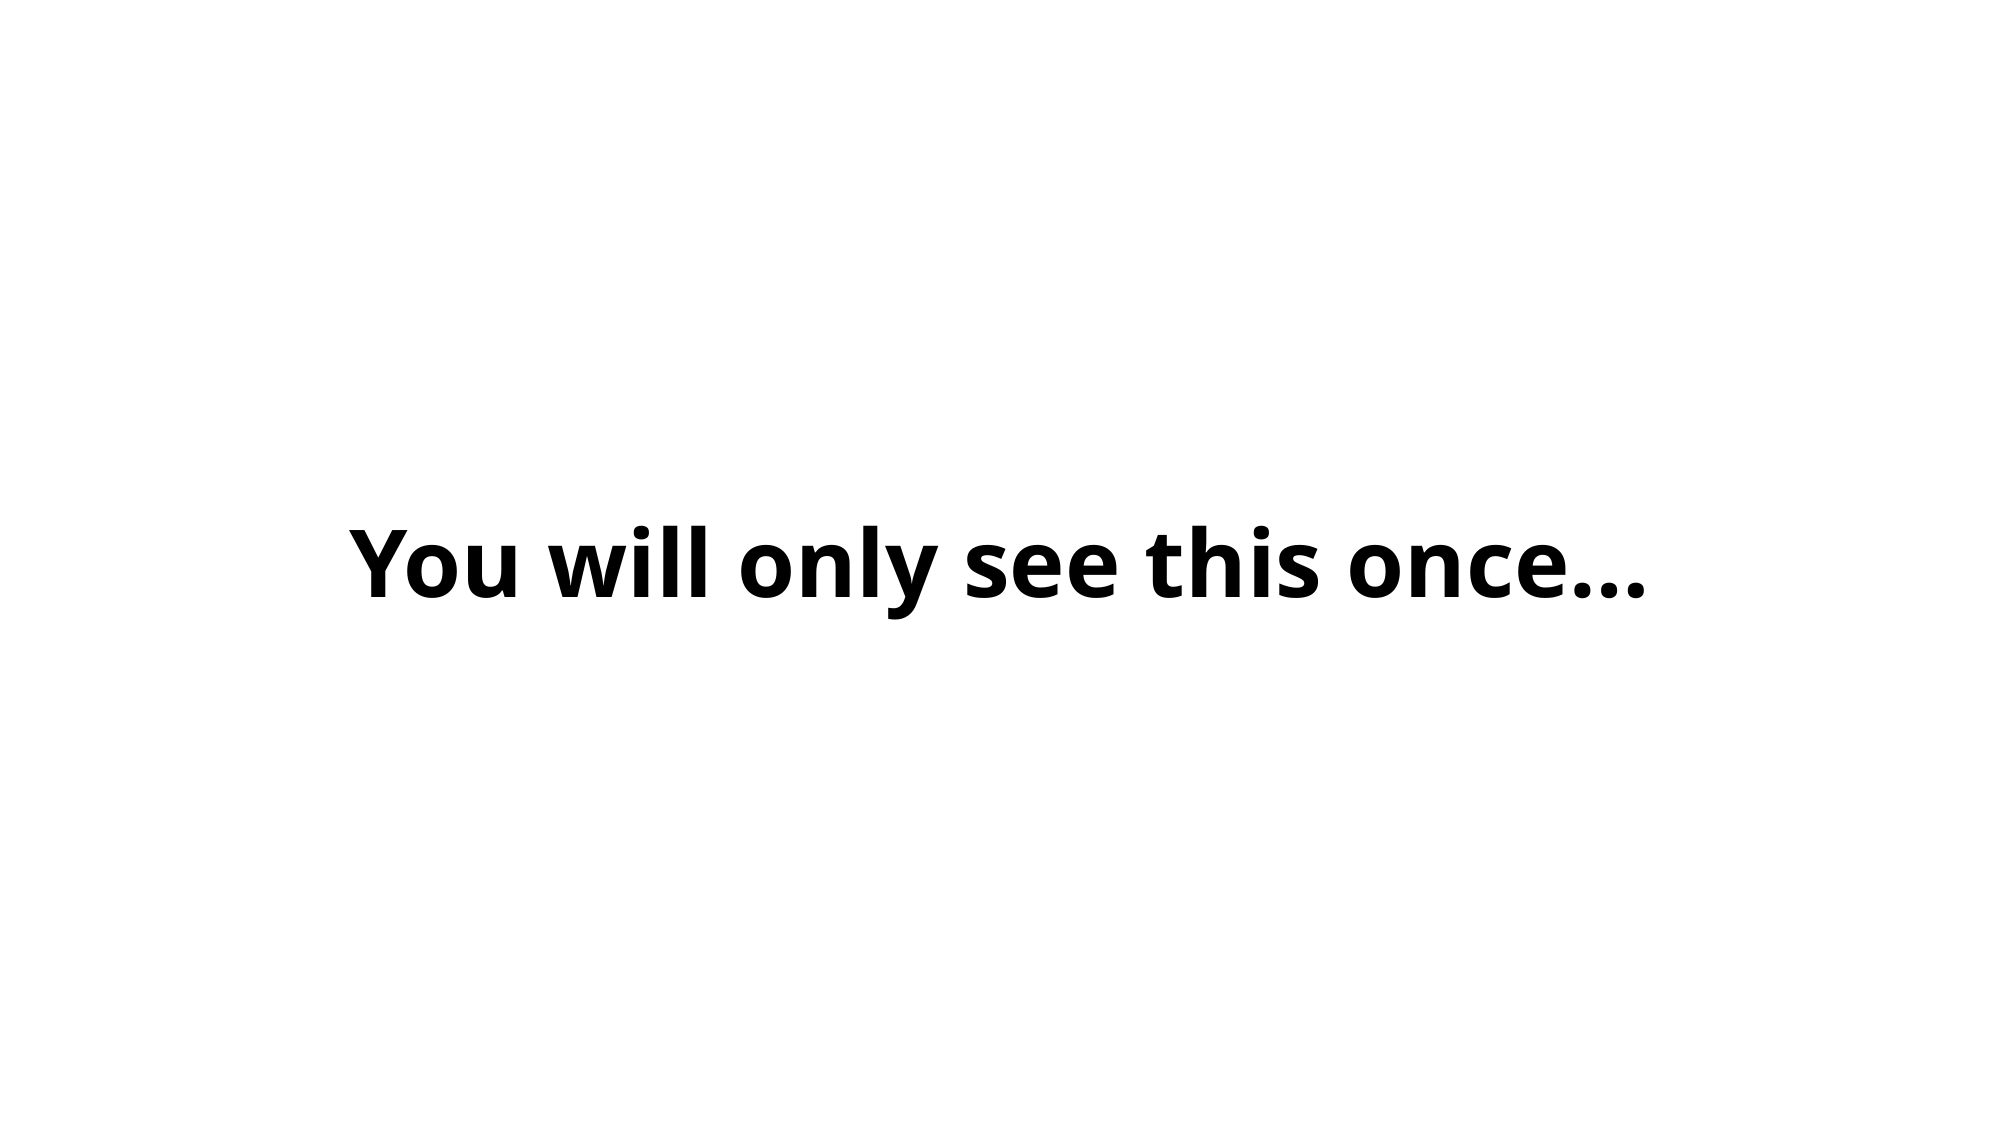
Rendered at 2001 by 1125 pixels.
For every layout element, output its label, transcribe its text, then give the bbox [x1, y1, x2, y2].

text_box You will only see this once… [81, 496, 1919, 624]
